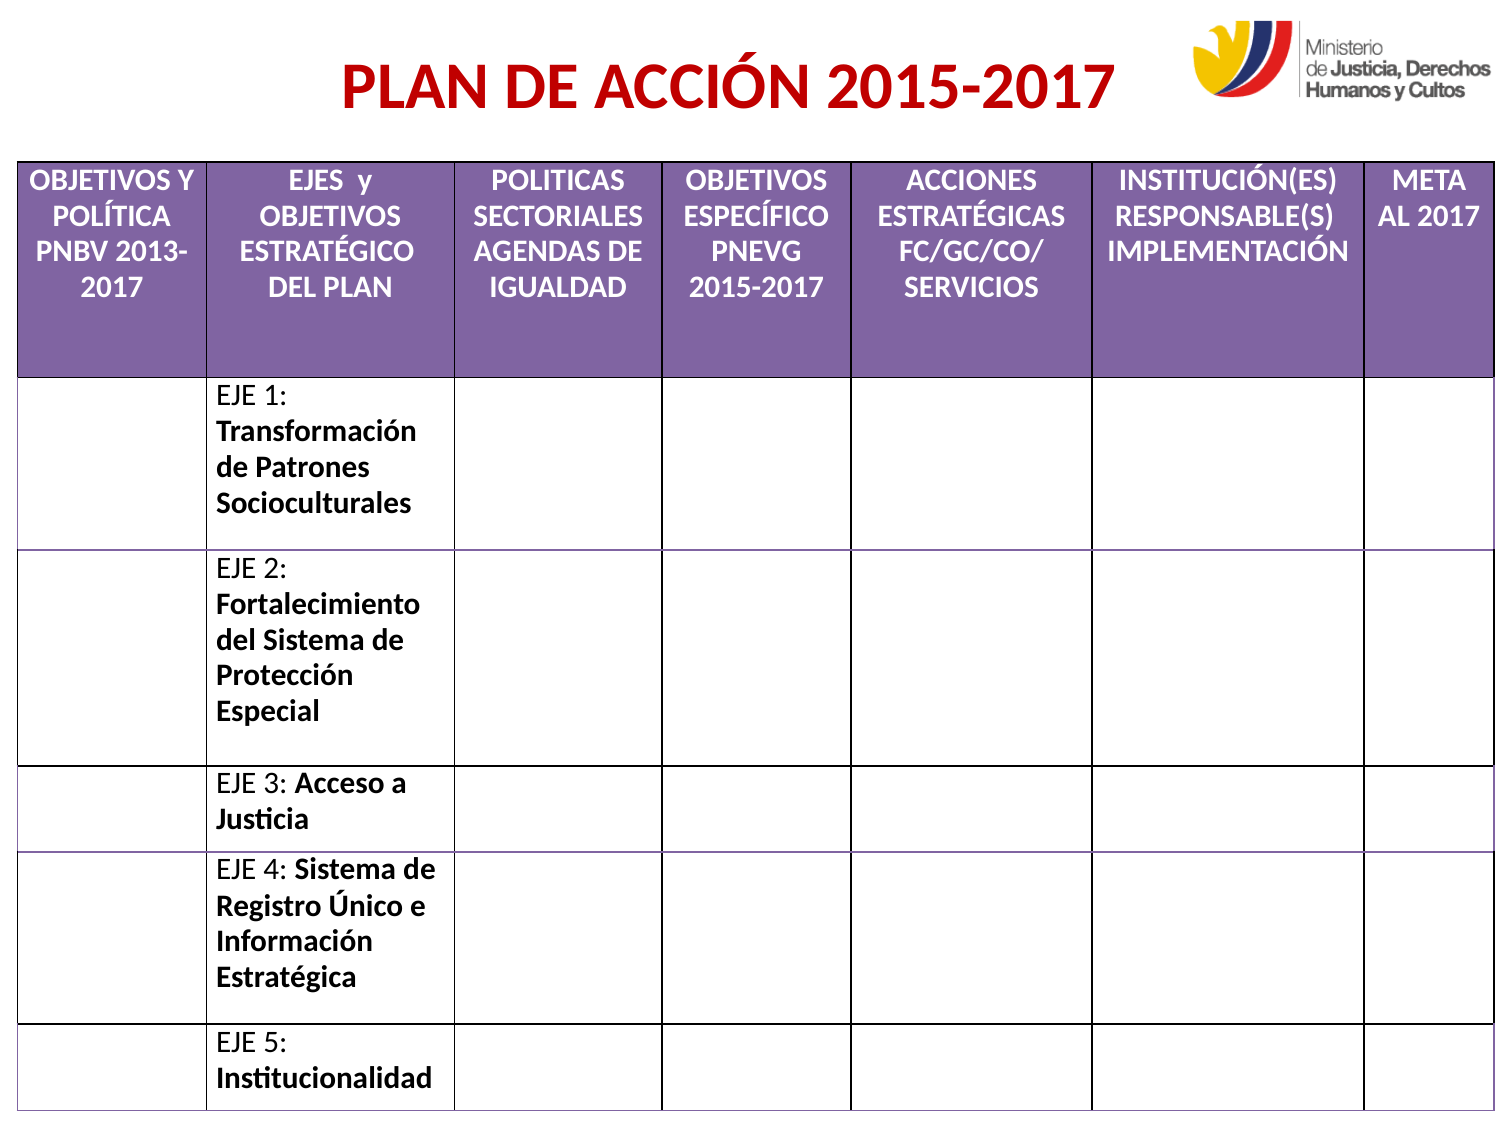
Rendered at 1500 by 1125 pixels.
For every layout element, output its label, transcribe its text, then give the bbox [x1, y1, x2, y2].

table_cell EJE 1: Transformación de Patrones Socioculturales [207, 378, 454, 549]
table_cell [1093, 1025, 1363, 1110]
table_cell [1093, 378, 1363, 549]
table_cell [1365, 767, 1493, 851]
table_cell [663, 853, 850, 1023]
table_cell EJE 3: Acceso a Justicia [207, 767, 454, 851]
table_cell [852, 1025, 1091, 1110]
table_cell [852, 551, 1091, 765]
table_cell [1365, 1025, 1493, 1110]
table_cell [852, 853, 1091, 1023]
table_cell [455, 767, 661, 851]
table_cell [852, 378, 1091, 549]
title PLAN DE ACCIÓN 2015-2017 [0, 0, 1459, 165]
table_header META AL 2017 [1365, 163, 1493, 377]
table_cell [18, 378, 206, 549]
table_header EJES y OBJETIVOS ESTRATÉGICO DEL PLAN [207, 163, 454, 377]
table_cell [1093, 853, 1363, 1023]
table_header OBJETIVOS ESPECÍFICO PNEVG 2015-2017 [663, 163, 850, 377]
table_cell [455, 551, 661, 765]
table_cell [1093, 767, 1363, 851]
table_cell [852, 767, 1091, 851]
table_cell [663, 1025, 850, 1110]
table_cell [18, 853, 206, 1023]
table_cell EJE 4: Sistema de Registro Único e Información Estratégica [207, 853, 454, 1023]
table_header POLITICAS SECTORIALES AGENDAS DE IGUALDAD [455, 163, 661, 377]
picture [1186, 6, 1495, 118]
table_cell EJE 5: Institucionalidad [207, 1025, 454, 1110]
table_cell [18, 767, 206, 851]
table_cell [1093, 551, 1363, 765]
table_cell [663, 551, 850, 765]
table_header OBJETIVOS Y POLÍTICA PNBV 2013-2017 [18, 163, 206, 377]
table_cell [1365, 378, 1493, 549]
table_cell [663, 767, 850, 851]
table_cell [18, 1025, 206, 1110]
table_cell [663, 378, 850, 549]
table_cell [455, 378, 661, 549]
table_cell [455, 853, 661, 1023]
table_cell [18, 551, 206, 765]
table_header INSTITUCIÓN(ES) RESPONSABLE(S) IMPLEMENTACIÓN [1093, 163, 1363, 377]
table_cell [1365, 551, 1493, 765]
table_cell EJE 2: Fortalecimiento del Sistema de Protección Especial [207, 551, 454, 765]
table_cell [1365, 853, 1493, 1023]
table_header ACCIONES ESTRATÉGICAS FC/GC/CO/ SERVICIOS [852, 163, 1091, 377]
table_cell [455, 1025, 661, 1110]
